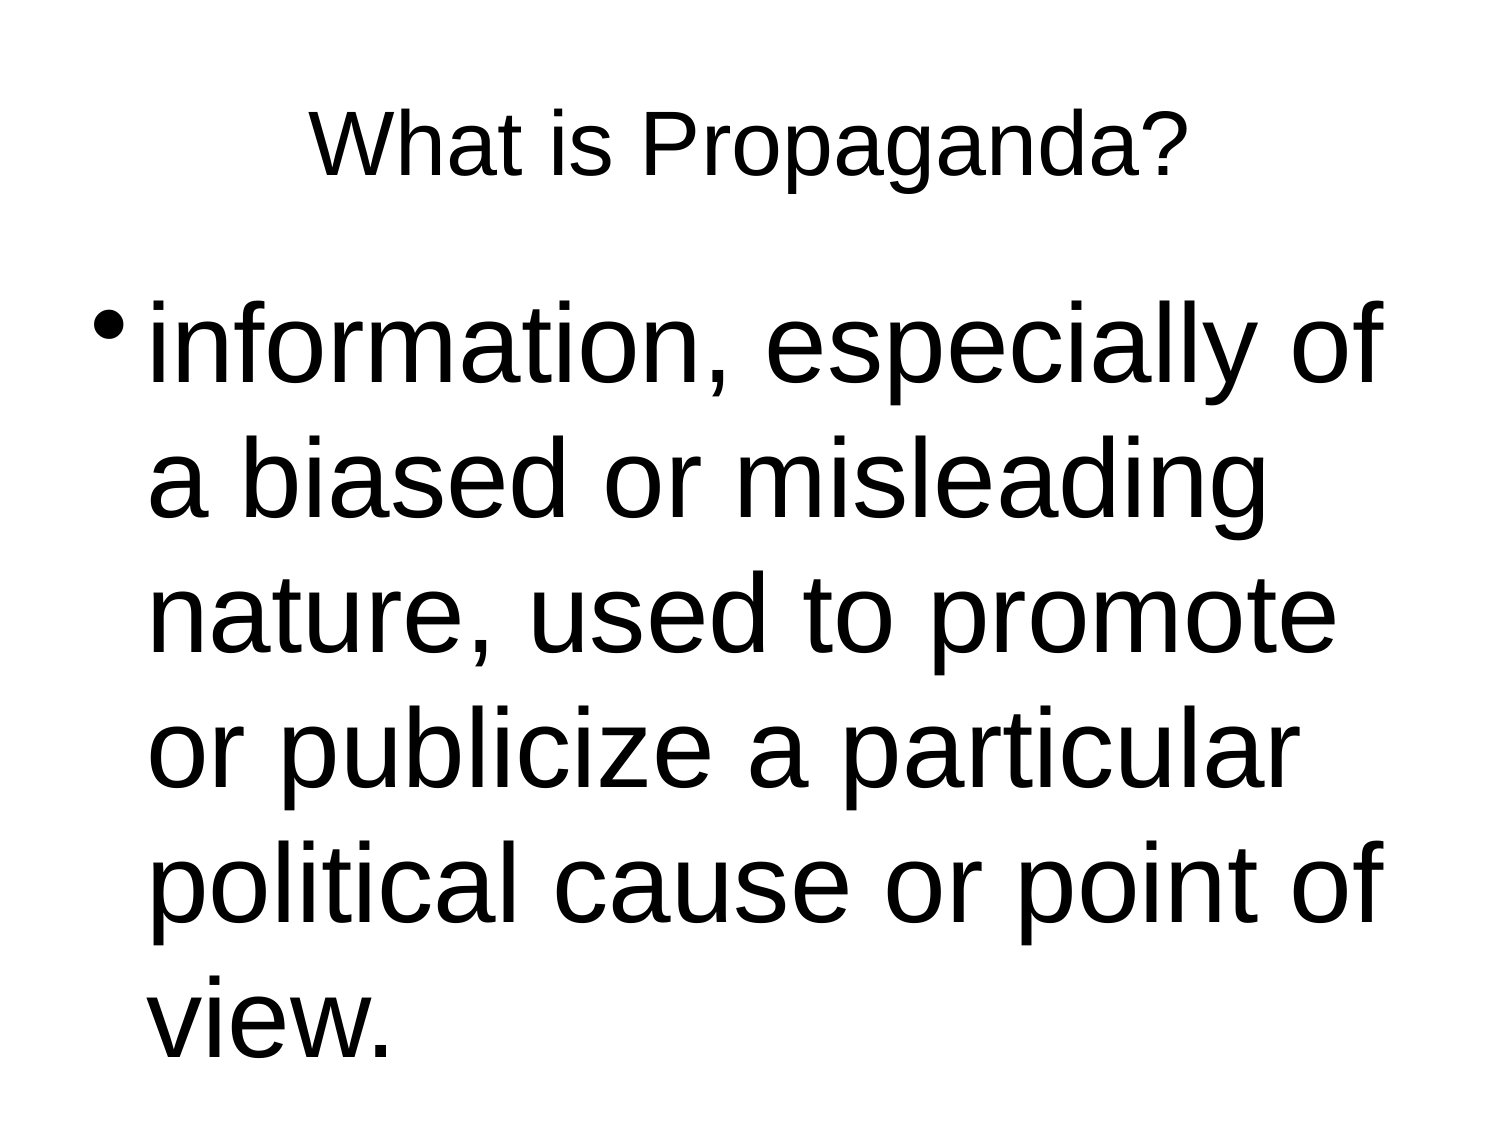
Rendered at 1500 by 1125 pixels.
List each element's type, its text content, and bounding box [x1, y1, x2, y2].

list information, especially of a biased or misleading nature, used to promote or publicize a particular political cause or point of view. [74, 262, 1426, 1006]
title What is Propaganda? [74, 44, 1426, 233]
